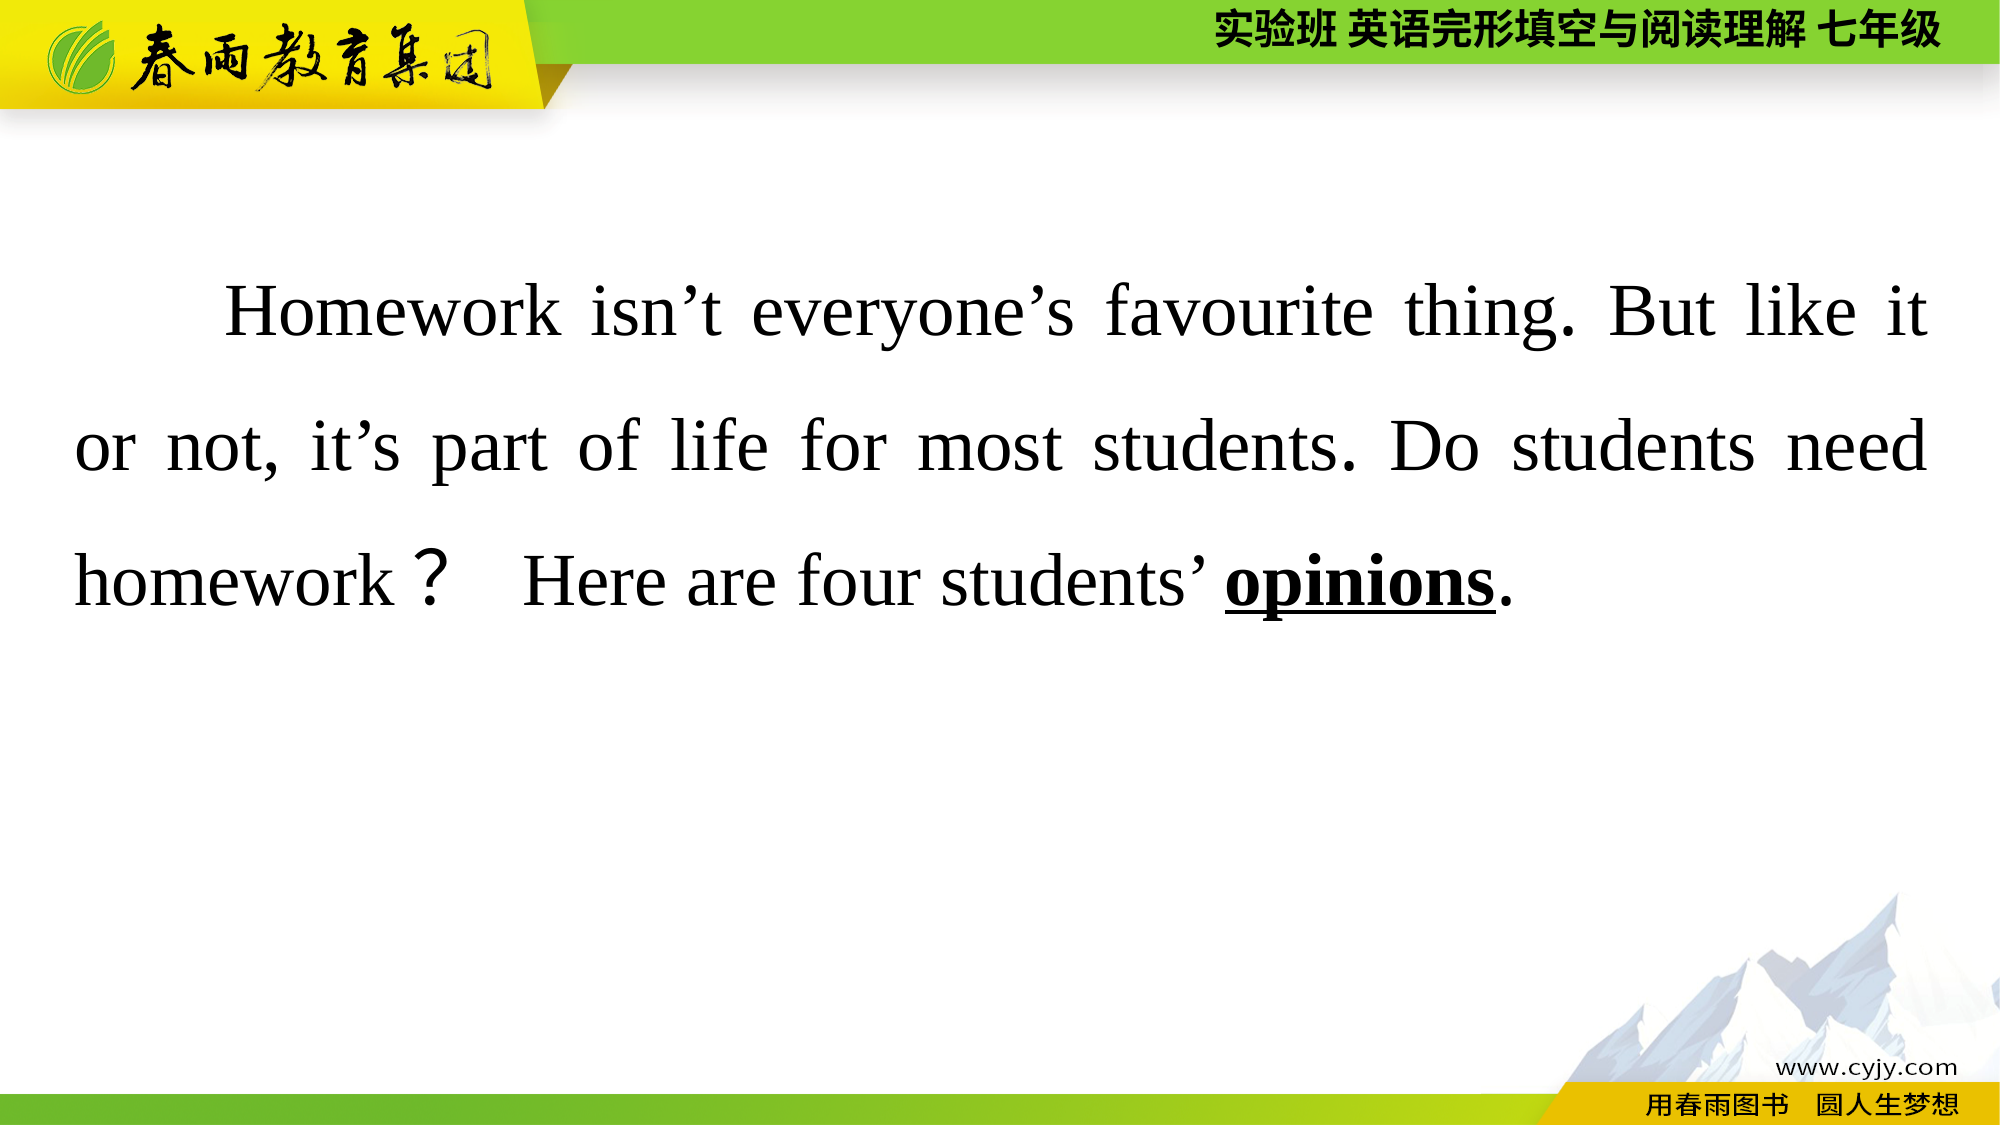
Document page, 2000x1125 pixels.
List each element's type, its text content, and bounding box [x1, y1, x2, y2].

list Homework isn’t everyone’s favourite thing. But like it or not, it’s part of life for most students. Do students need homework？ Here are four students’ opinions. [59, 208, 1944, 615]
picture [0, 0, 2000, 1125]
